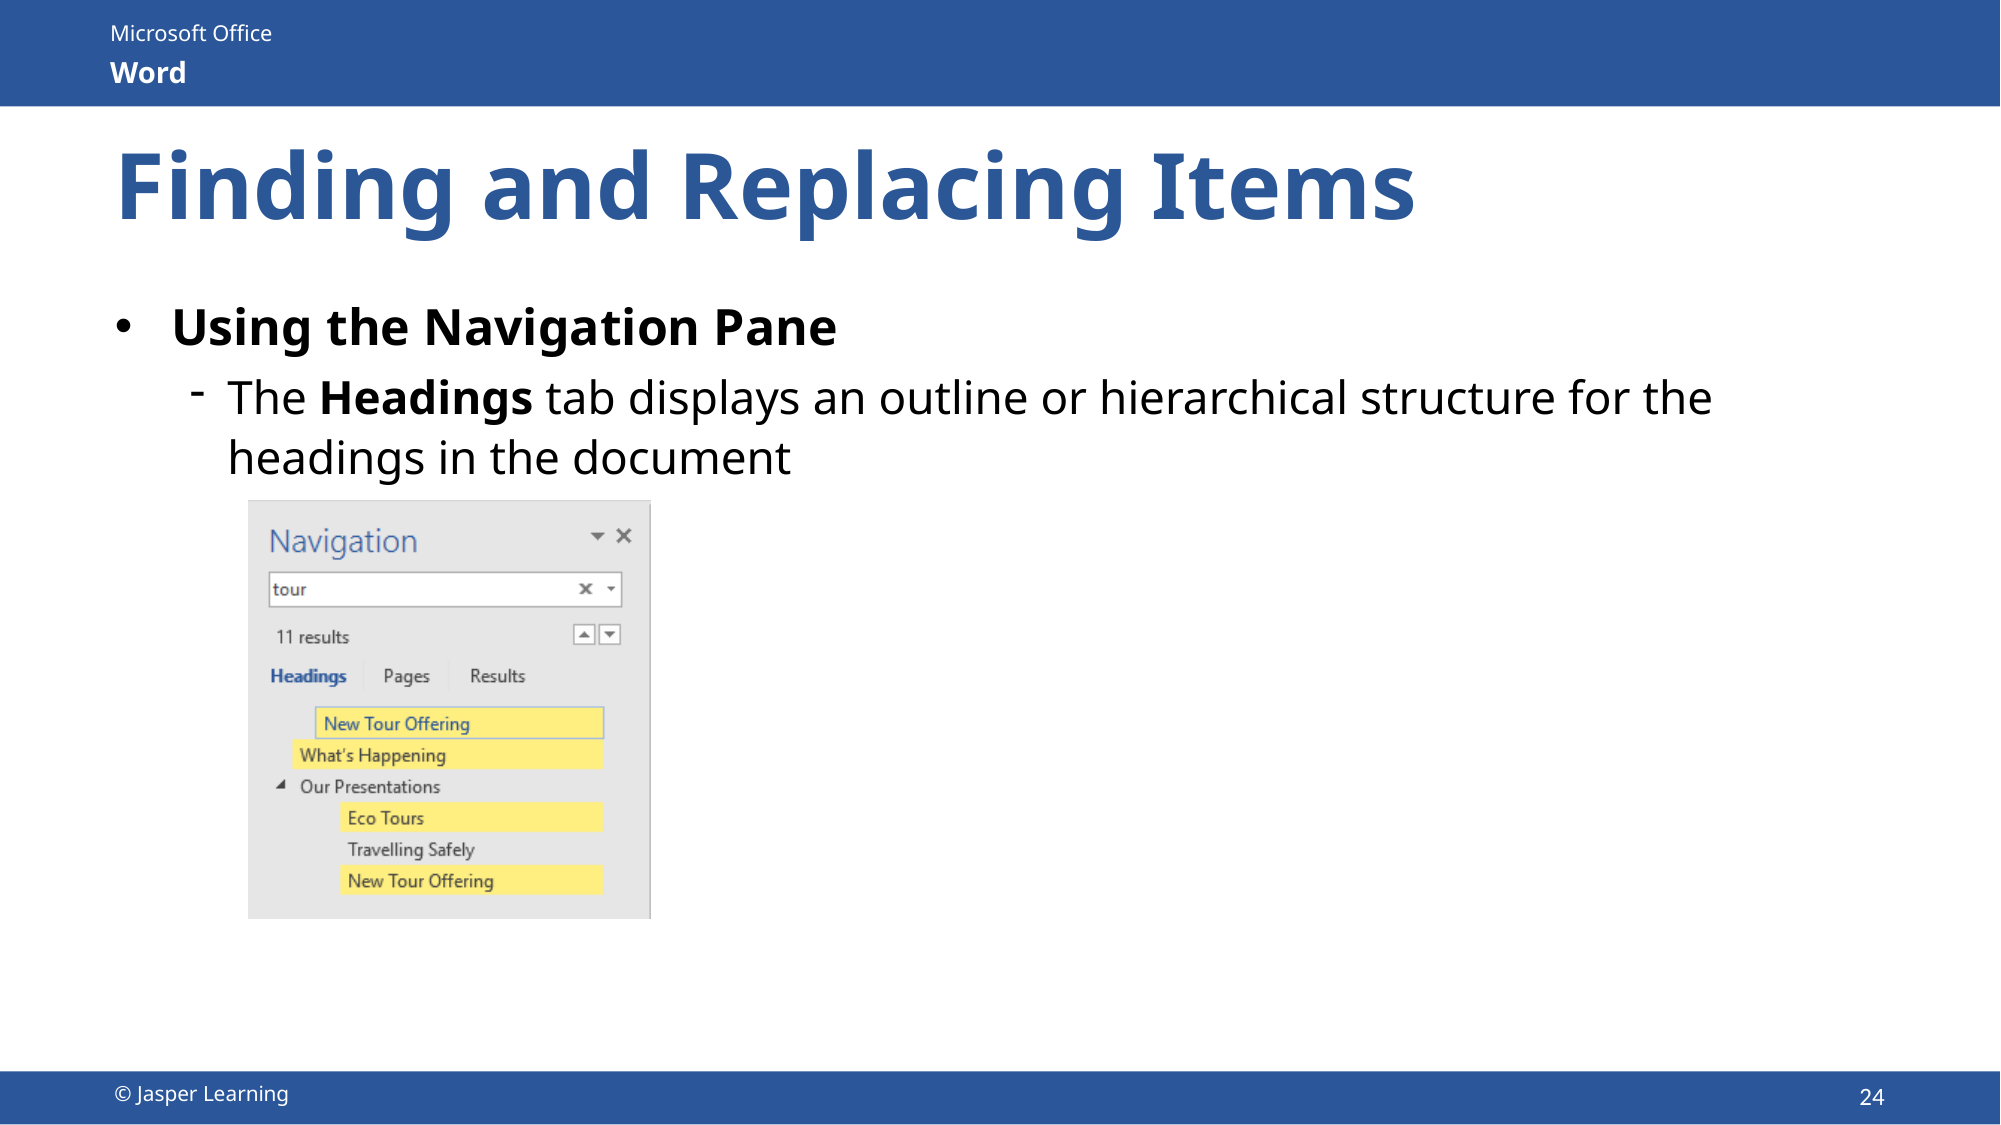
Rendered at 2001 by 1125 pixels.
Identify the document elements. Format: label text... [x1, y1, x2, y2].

title Finding and Replacing Items [99, 118, 1866, 248]
footer © Jasper Learning [99, 1074, 775, 1116]
picture [247, 500, 651, 919]
list Using the Navigation Pane The Headings tab displays an outline or hierarchical structure for the headings in the document [99, 283, 1900, 1026]
slide_number 24 [1433, 1065, 1900, 1125]
